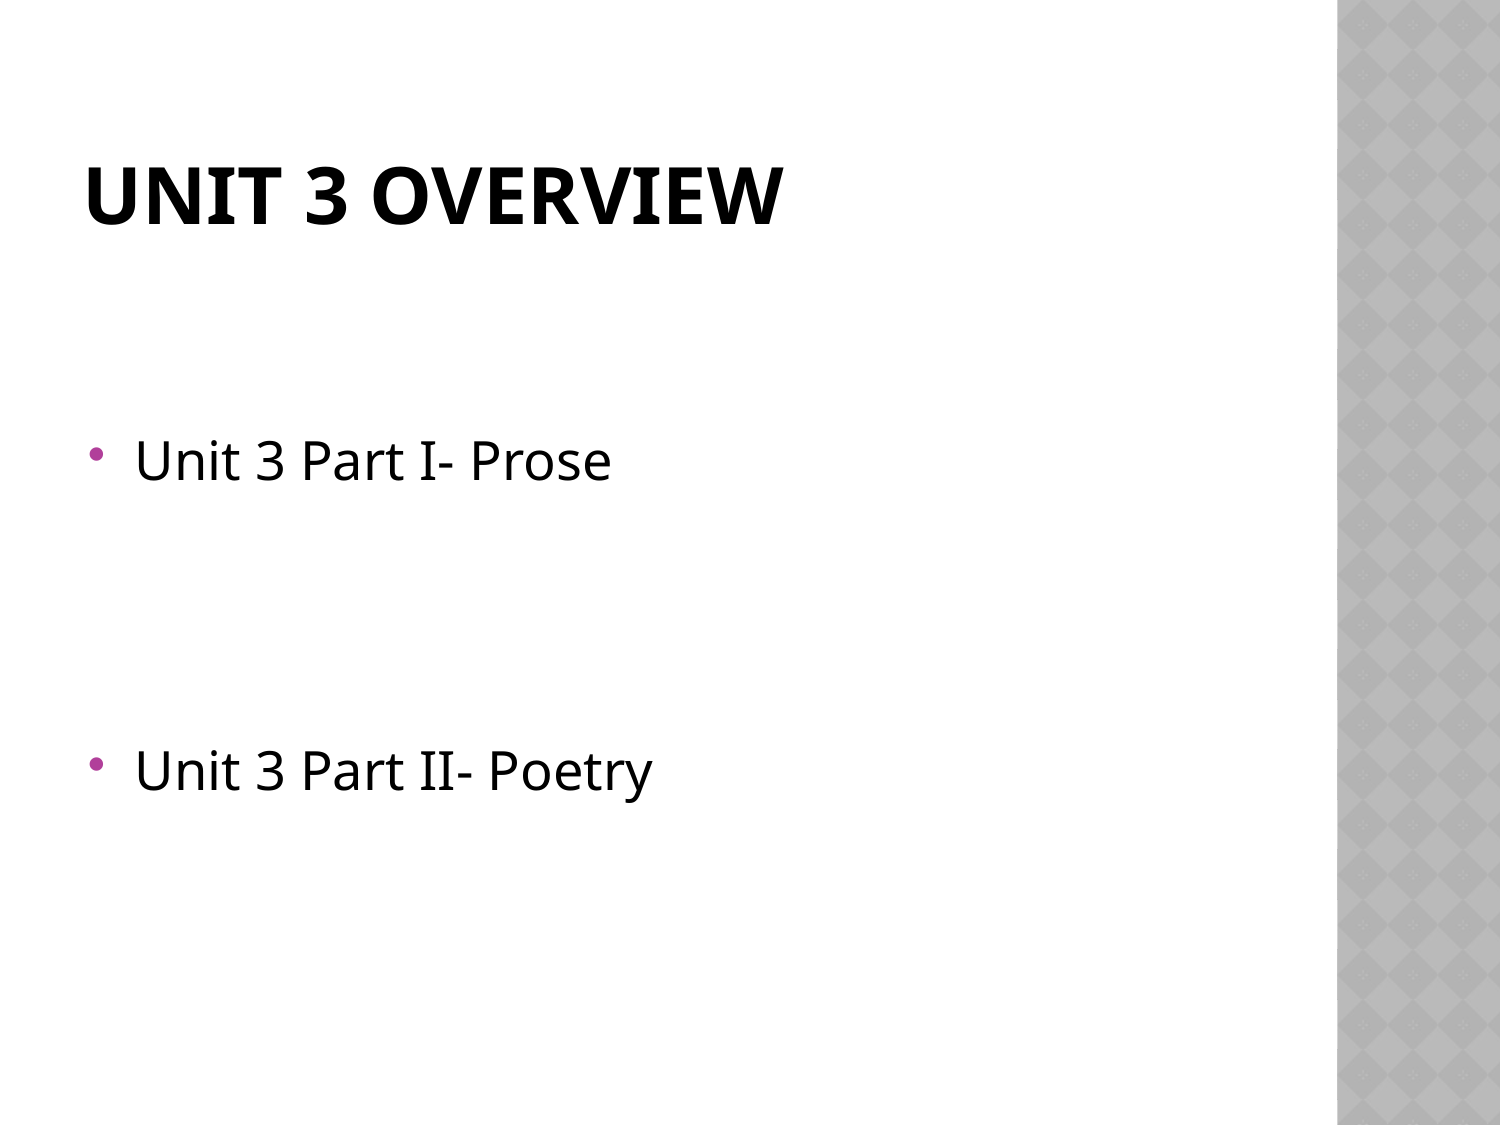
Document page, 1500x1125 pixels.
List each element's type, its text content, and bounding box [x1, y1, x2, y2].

list Unit 3 Part I- Prose Unit 3 Part II- Poetry [75, 264, 1263, 1059]
title Unit 3 overview [75, 52, 1263, 240]
